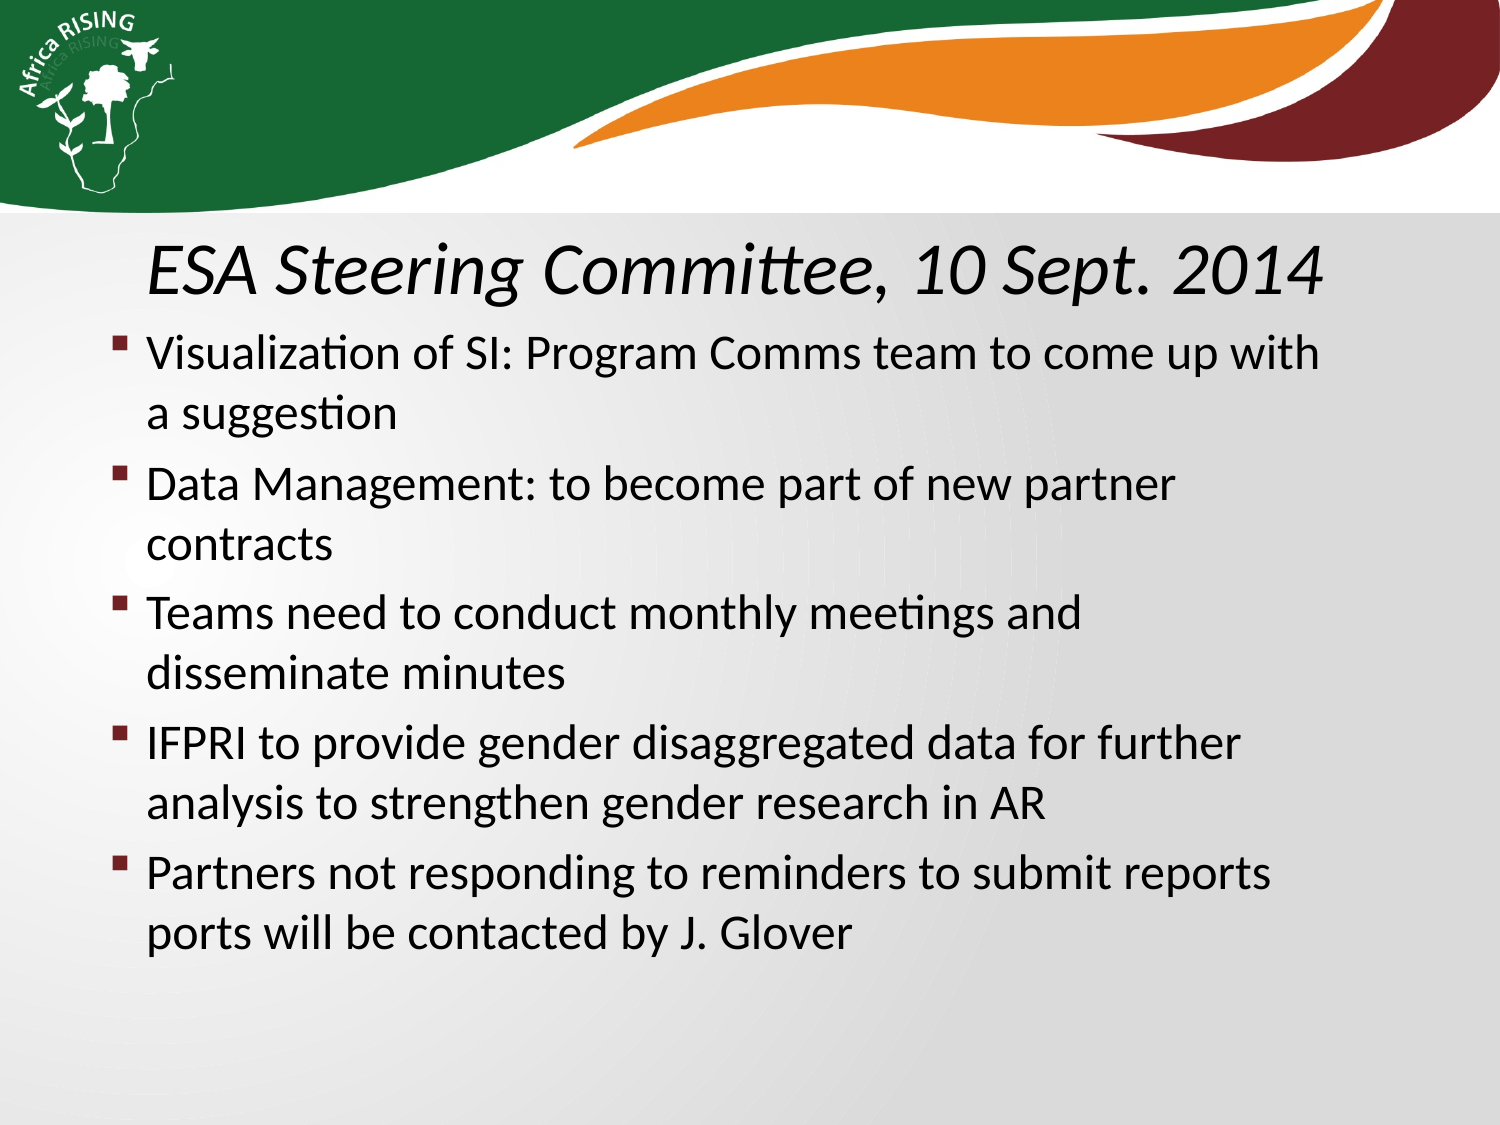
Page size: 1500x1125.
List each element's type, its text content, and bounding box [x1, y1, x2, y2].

picture [0, 0, 1500, 213]
list ESA Steering Committee, 10 Sept. 2014 [112, 212, 1400, 325]
list Visualization of SI: Program Comms team to come up with a suggestion Data Management: to become part of new partner contracts Teams need to conduct monthly meetings and disseminate minutes IFPRI to provide gender disaggregated data for further analysis to strengthen gender research in AR Partners not responding to reminders to submit reports ports will be contacted by J. Glover [75, 312, 1350, 1113]
